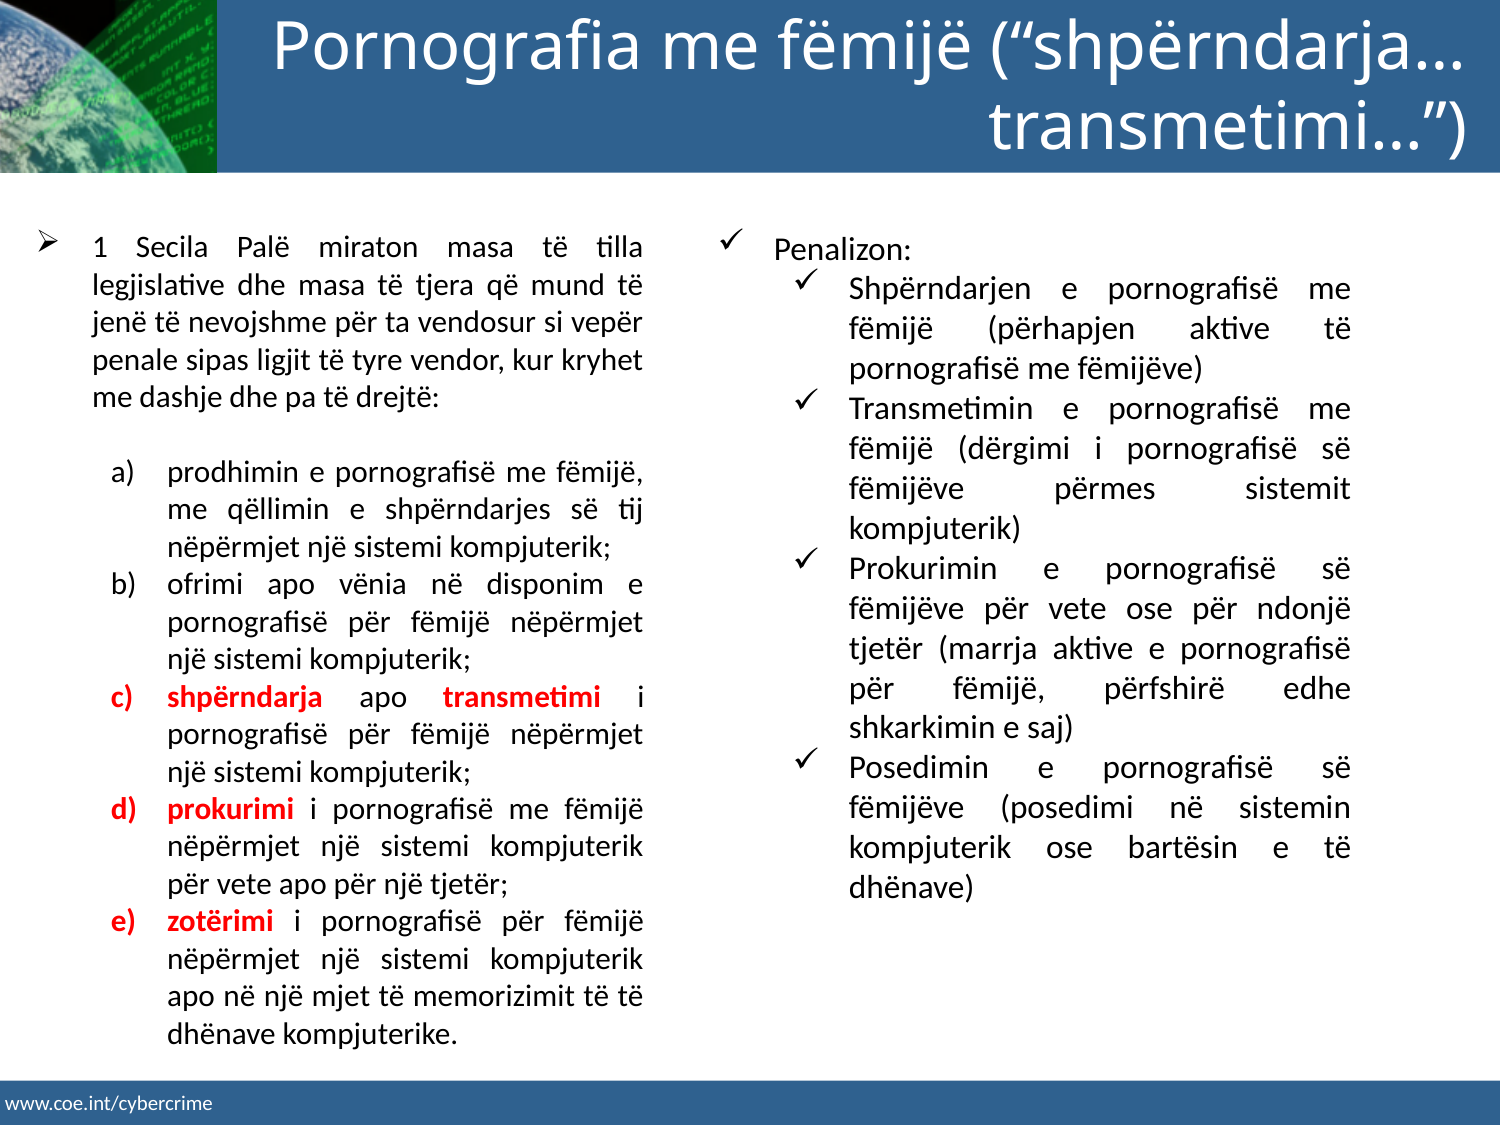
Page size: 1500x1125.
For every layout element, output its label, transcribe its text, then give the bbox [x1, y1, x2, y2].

picture [0, 0, 217, 173]
text_box Pornografia me fëmijë (“shpërndarja…transmetimi…”) [230, 0, 1483, 171]
text_box Penalizon: Shpërndarjen e pornografisë me fëmijë (përhapjen aktive të pornografisë me fëmijëve) Transmetimin e pornografisë me fëmijë (dërgimi i pornografisë së fëmijëve përmes sistemit kompjuterik) Prokurimin e pornografisë së fëmijëve për vete ose për ndonjë tjetër (marrja aktive e pornografisë për fëmijë, përfshirë edhe shkarkimin e saj) Posedimin e pornografisë së fëmijëve (posedimi në sistemin kompjuterik ose bartësin e të dhënave) [702, 219, 1367, 913]
text_box 1 Secila Palë miraton masa të tilla legjislative dhe masa të tjera që mund të jenë të nevojshme për ta vendosur si vepër penale sipas ligjit të tyre vendor, kur kryhet me dashje dhe pa të drejtë: prodhimin e pornografisë me fëmijë, me qëllimin e shpërndarjes së tij nëpërmjet një sistemi kompjuterik; ofrimi apo vënia në disponim e pornografisë për fëmijë nëpërmjet një sistemi kompjuterik; shpërndarja apo transmetimi i pornografisë për fëmijë nëpërmjet një sistemi kompjuterik; prokurimi i pornografisë me fëmijë nëpërmjet një sistemi kompjuterik për vete apo për një tjetër; zotërimi i pornografisë për fëmijë nëpërmjet një sistemi kompjuterik apo në një mjet të memorizimit të të dhënave kompjuterike. [21, 219, 660, 1058]
